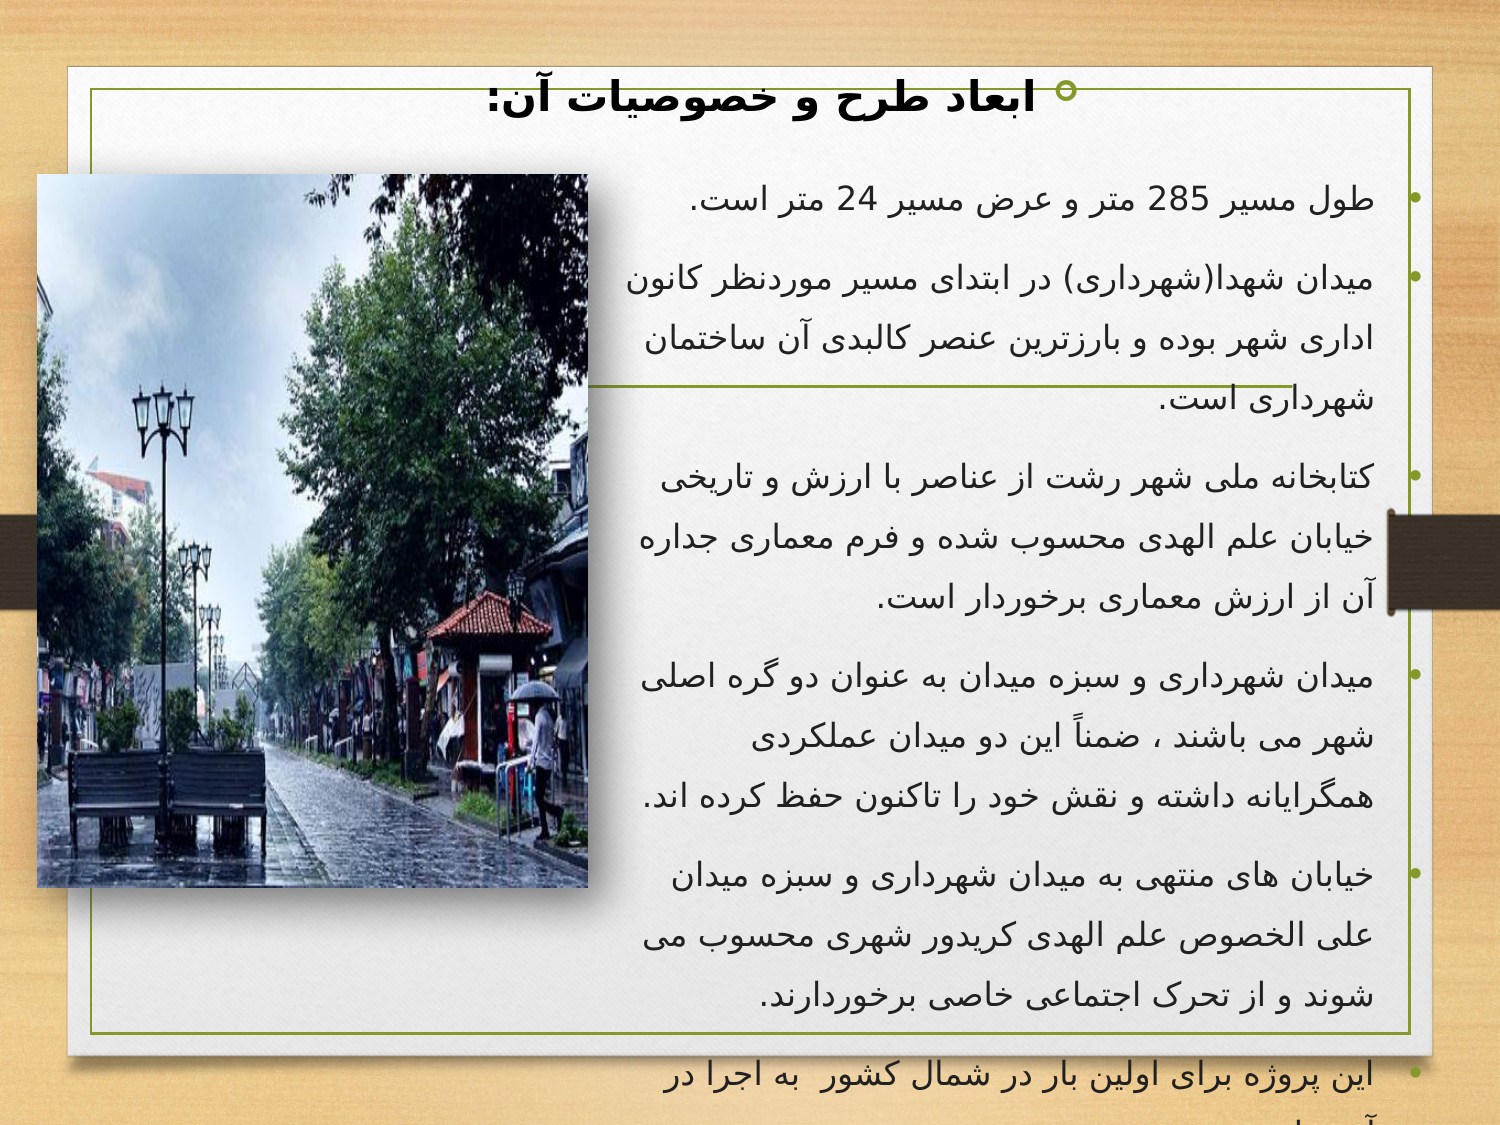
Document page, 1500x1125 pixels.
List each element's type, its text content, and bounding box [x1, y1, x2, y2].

picture [0, 0, 1500, 1125]
text_box ابعاد طرح و خصوصیات آن: [402, 62, 1090, 163]
list طول مسیر 285 متر و عرض مسیر 24 متر است. میدان شهدا(شهرداری) در ابتدای مسیر موردنظر کانون اداری شهر بوده و بارزترین عنصر کالبدی آن ساختمان شهرداری است. کتابخانه ملی شهر رشت از عناصر با ارزش و تاریخی خیابان علم الهدی محسوب شده و فرم معماری جداره آن از ارزش معماری برخوردار است. میدان شهرداری و سبزه میدان به عنوان دو گره اصلی شهر می باشند ، ضمناً این دو میدان عملکردی همگرایانه داشته و نقش خود را تاکنون حفظ کرده اند. خیابان های منتهی به میدان شهرداری و سبزه میدان علی الخصوص علم الهدی کریدور شهری محسوب می شوند و از تحرک اجتماعی خاصی برخوردارند. این پروژه برای اولین بار در شمال کشور به اجرا در آمده است [602, 149, 1438, 898]
